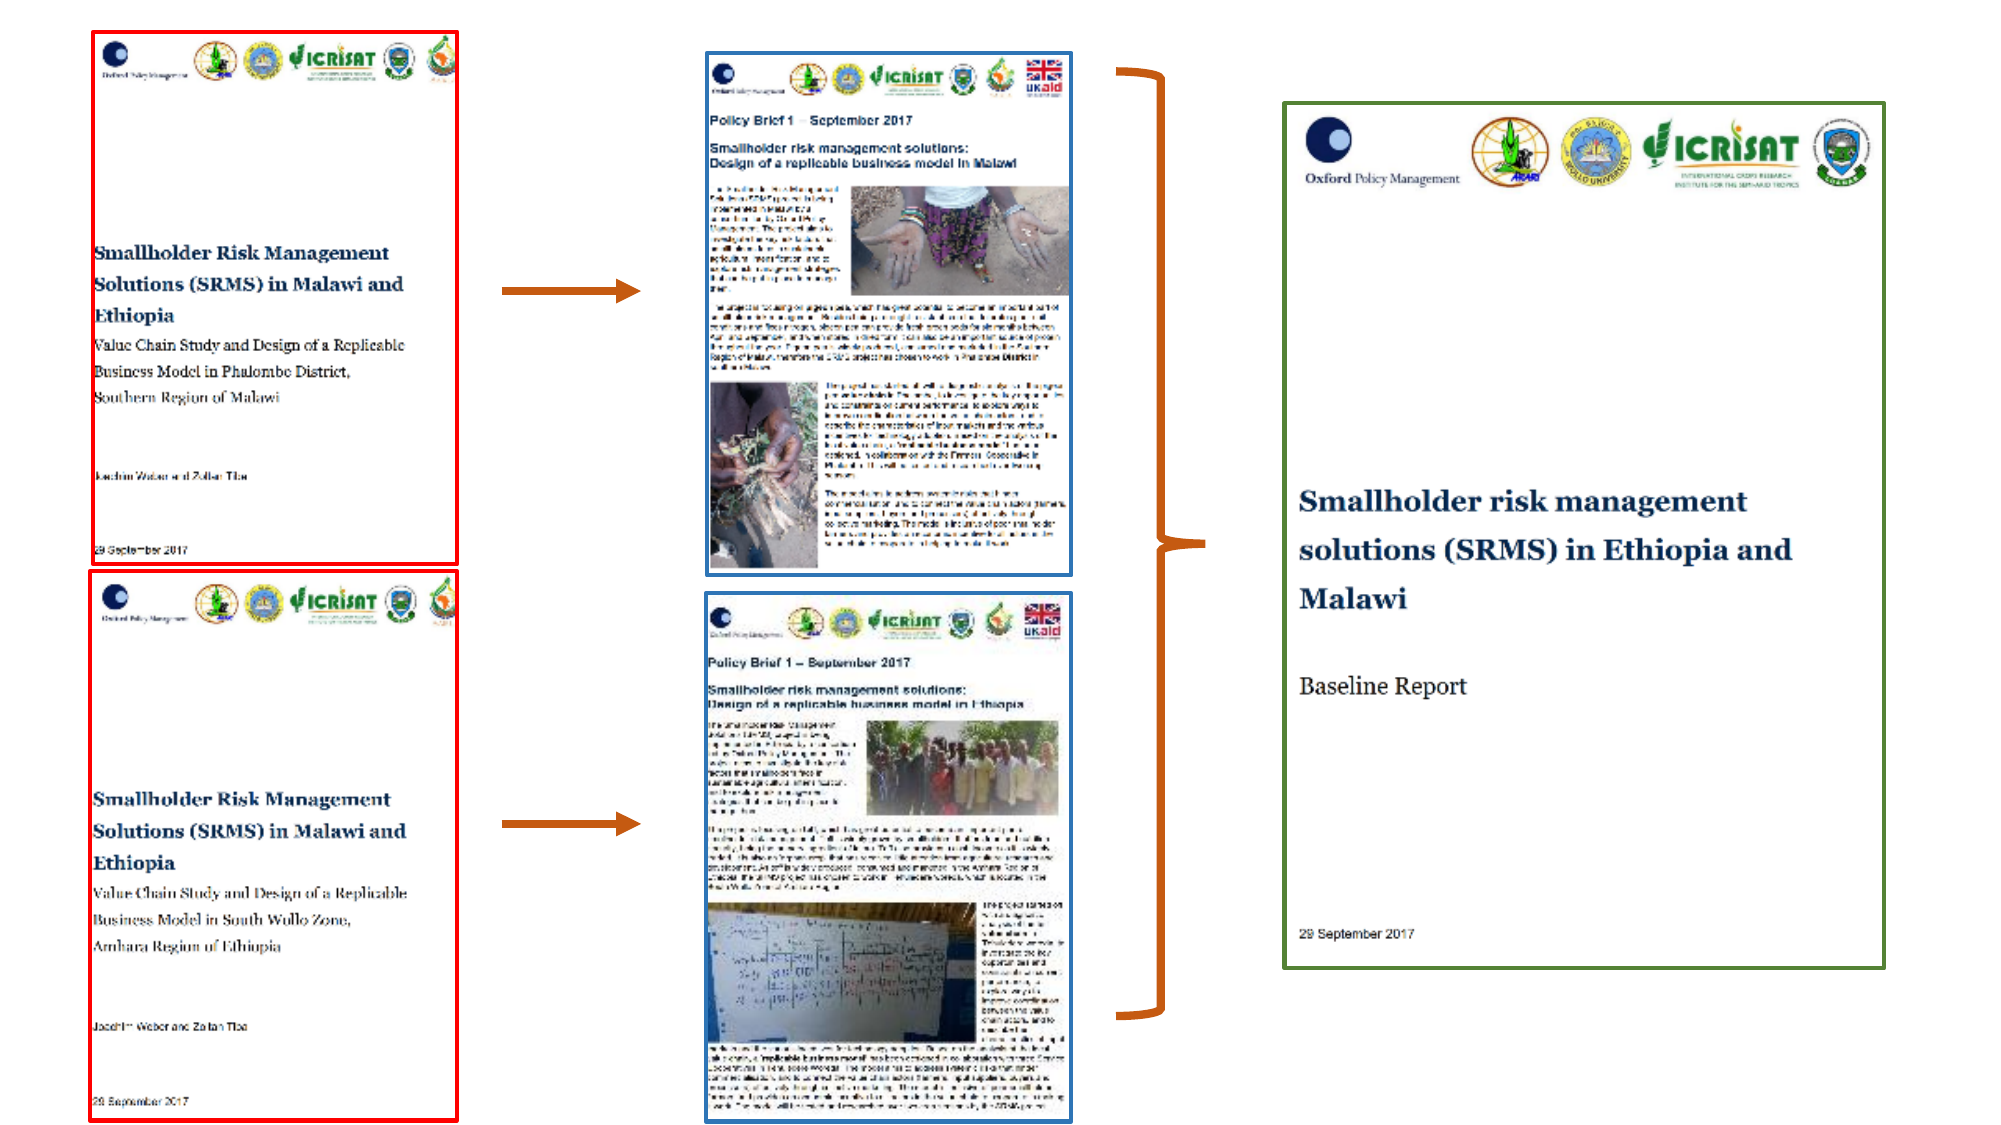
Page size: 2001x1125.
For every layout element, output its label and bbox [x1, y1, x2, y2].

picture [95, 33, 455, 563]
picture [91, 573, 455, 1119]
picture [1286, 105, 1882, 967]
text_box [1116, 70, 1206, 1017]
picture [707, 595, 1070, 1120]
picture [708, 55, 1070, 574]
